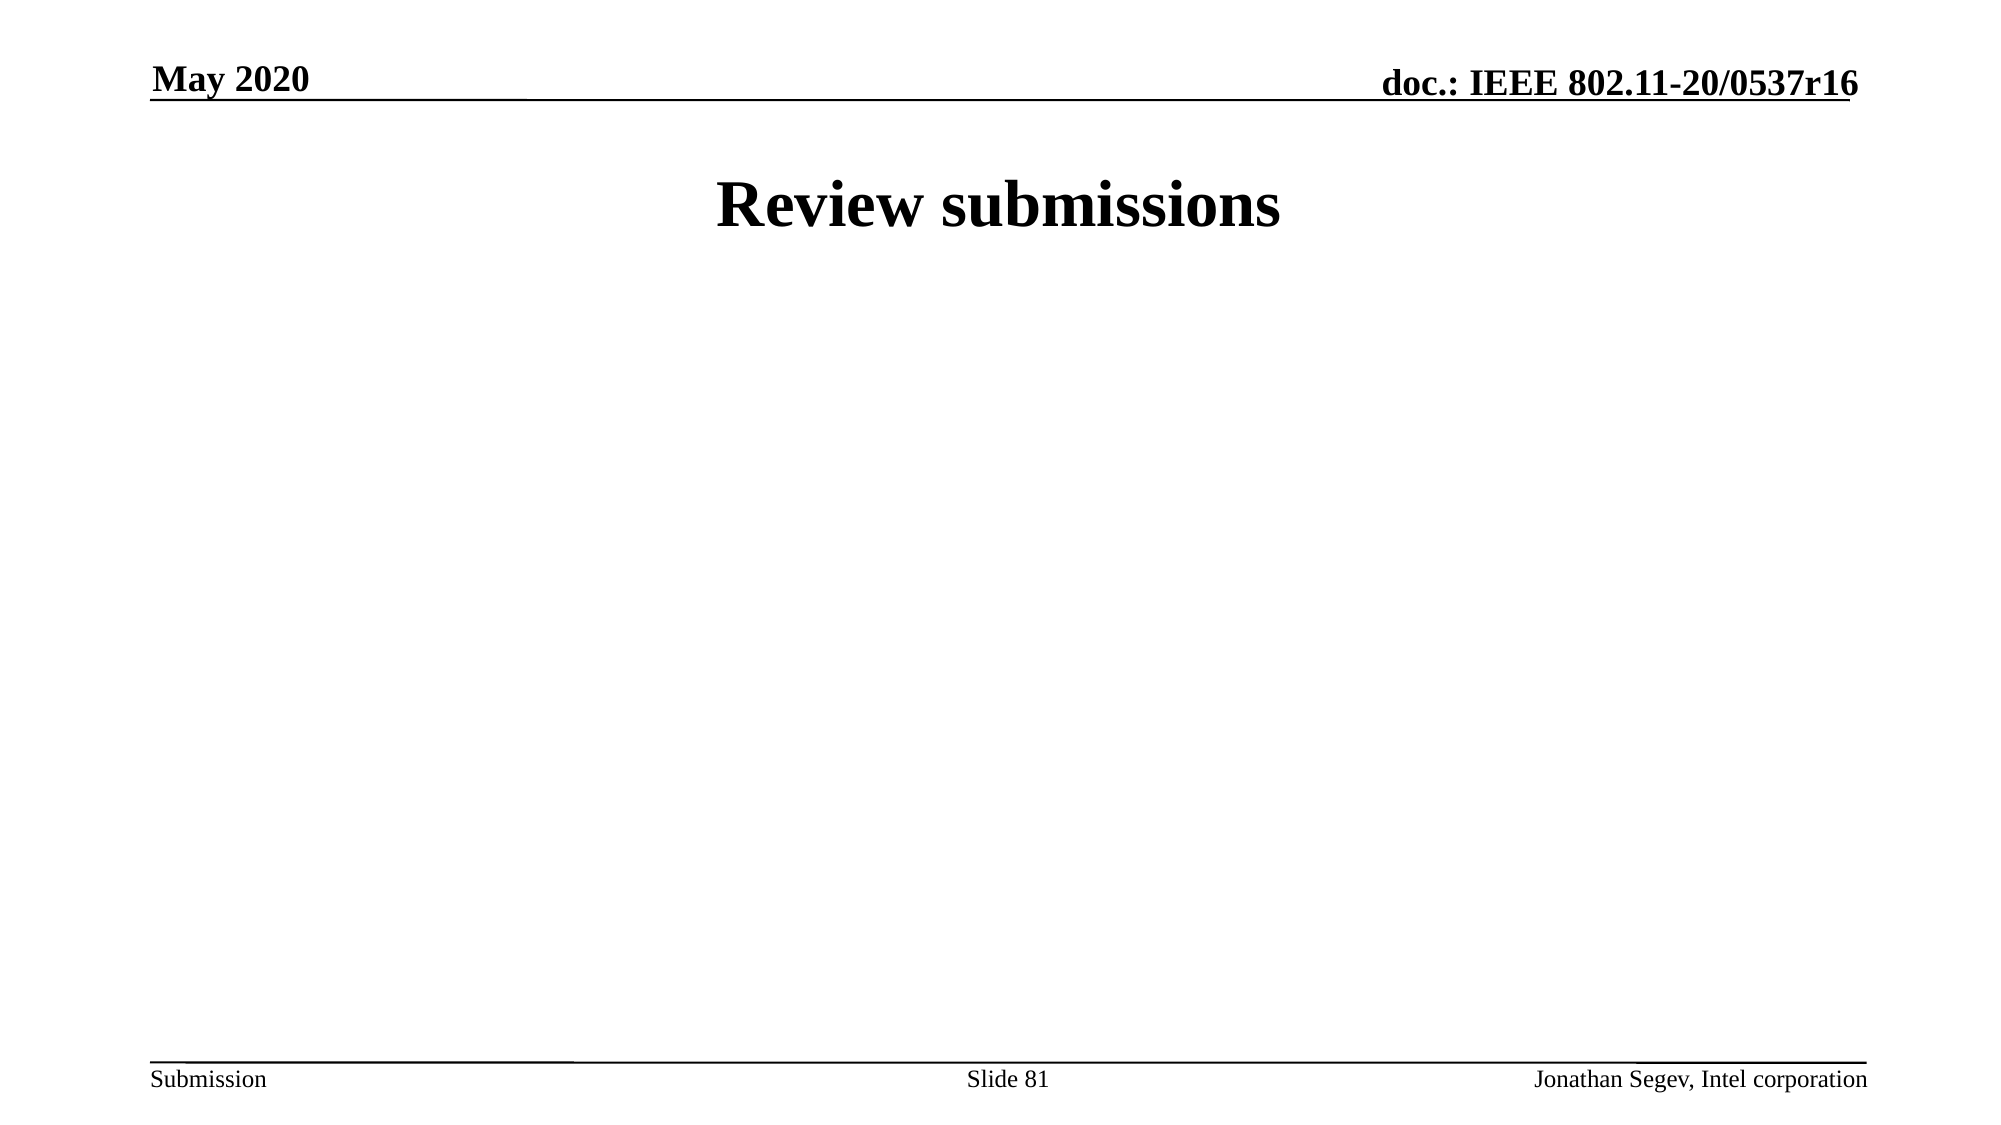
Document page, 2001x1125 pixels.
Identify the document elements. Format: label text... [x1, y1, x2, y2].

footer Jonathan Segev, Intel corporation [1171, 1061, 1869, 1093]
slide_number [152, 54, 563, 100]
title Review submissions [149, 112, 1850, 288]
slide_number Slide 81 [950, 1061, 1067, 1123]
